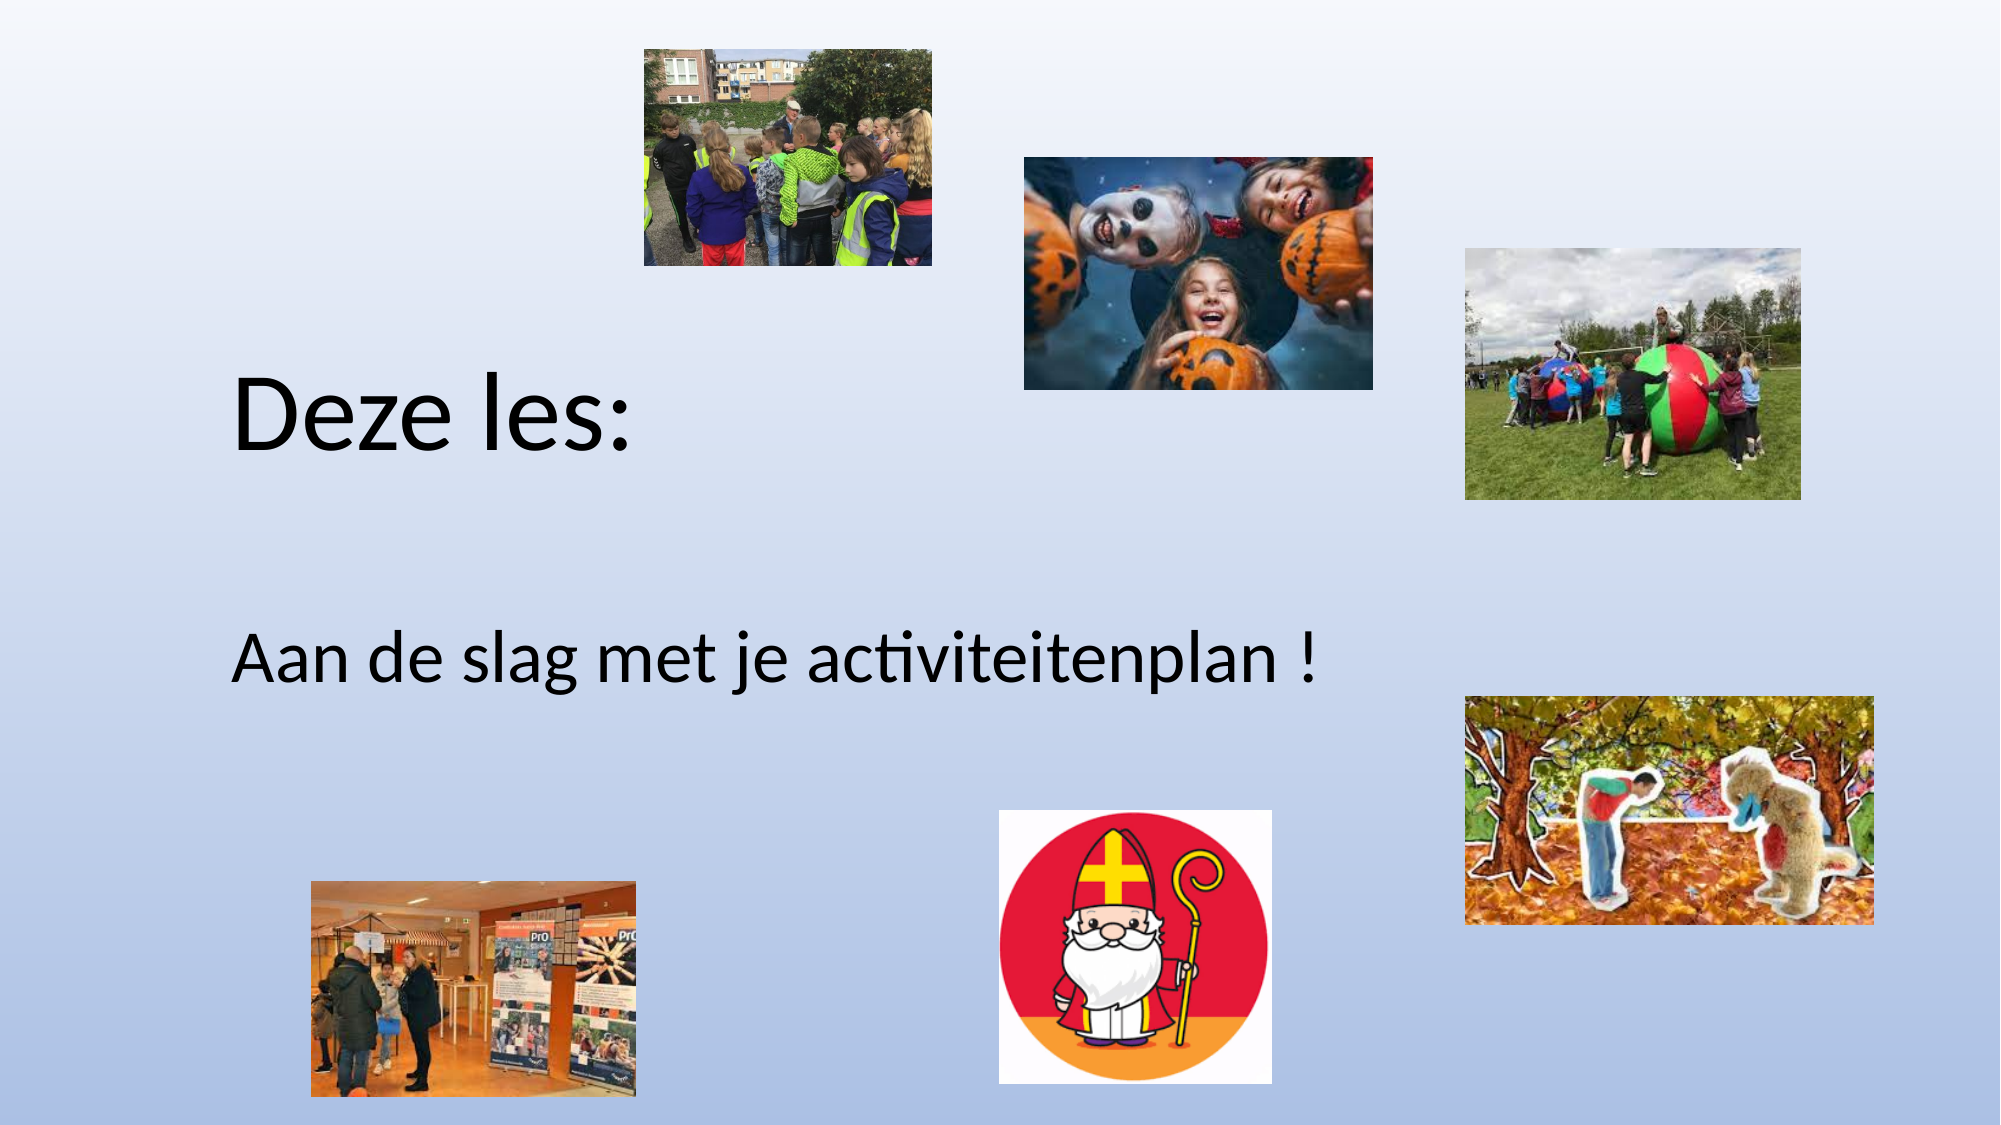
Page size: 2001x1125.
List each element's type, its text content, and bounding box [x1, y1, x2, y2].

picture [311, 881, 636, 1097]
picture [644, 49, 932, 266]
picture [1465, 696, 1874, 925]
picture [999, 810, 1272, 1084]
text_box Deze les: Aan de slag met je activiteitenplan ! [216, 330, 1337, 961]
picture [1465, 248, 1801, 500]
picture [1024, 157, 1373, 390]
